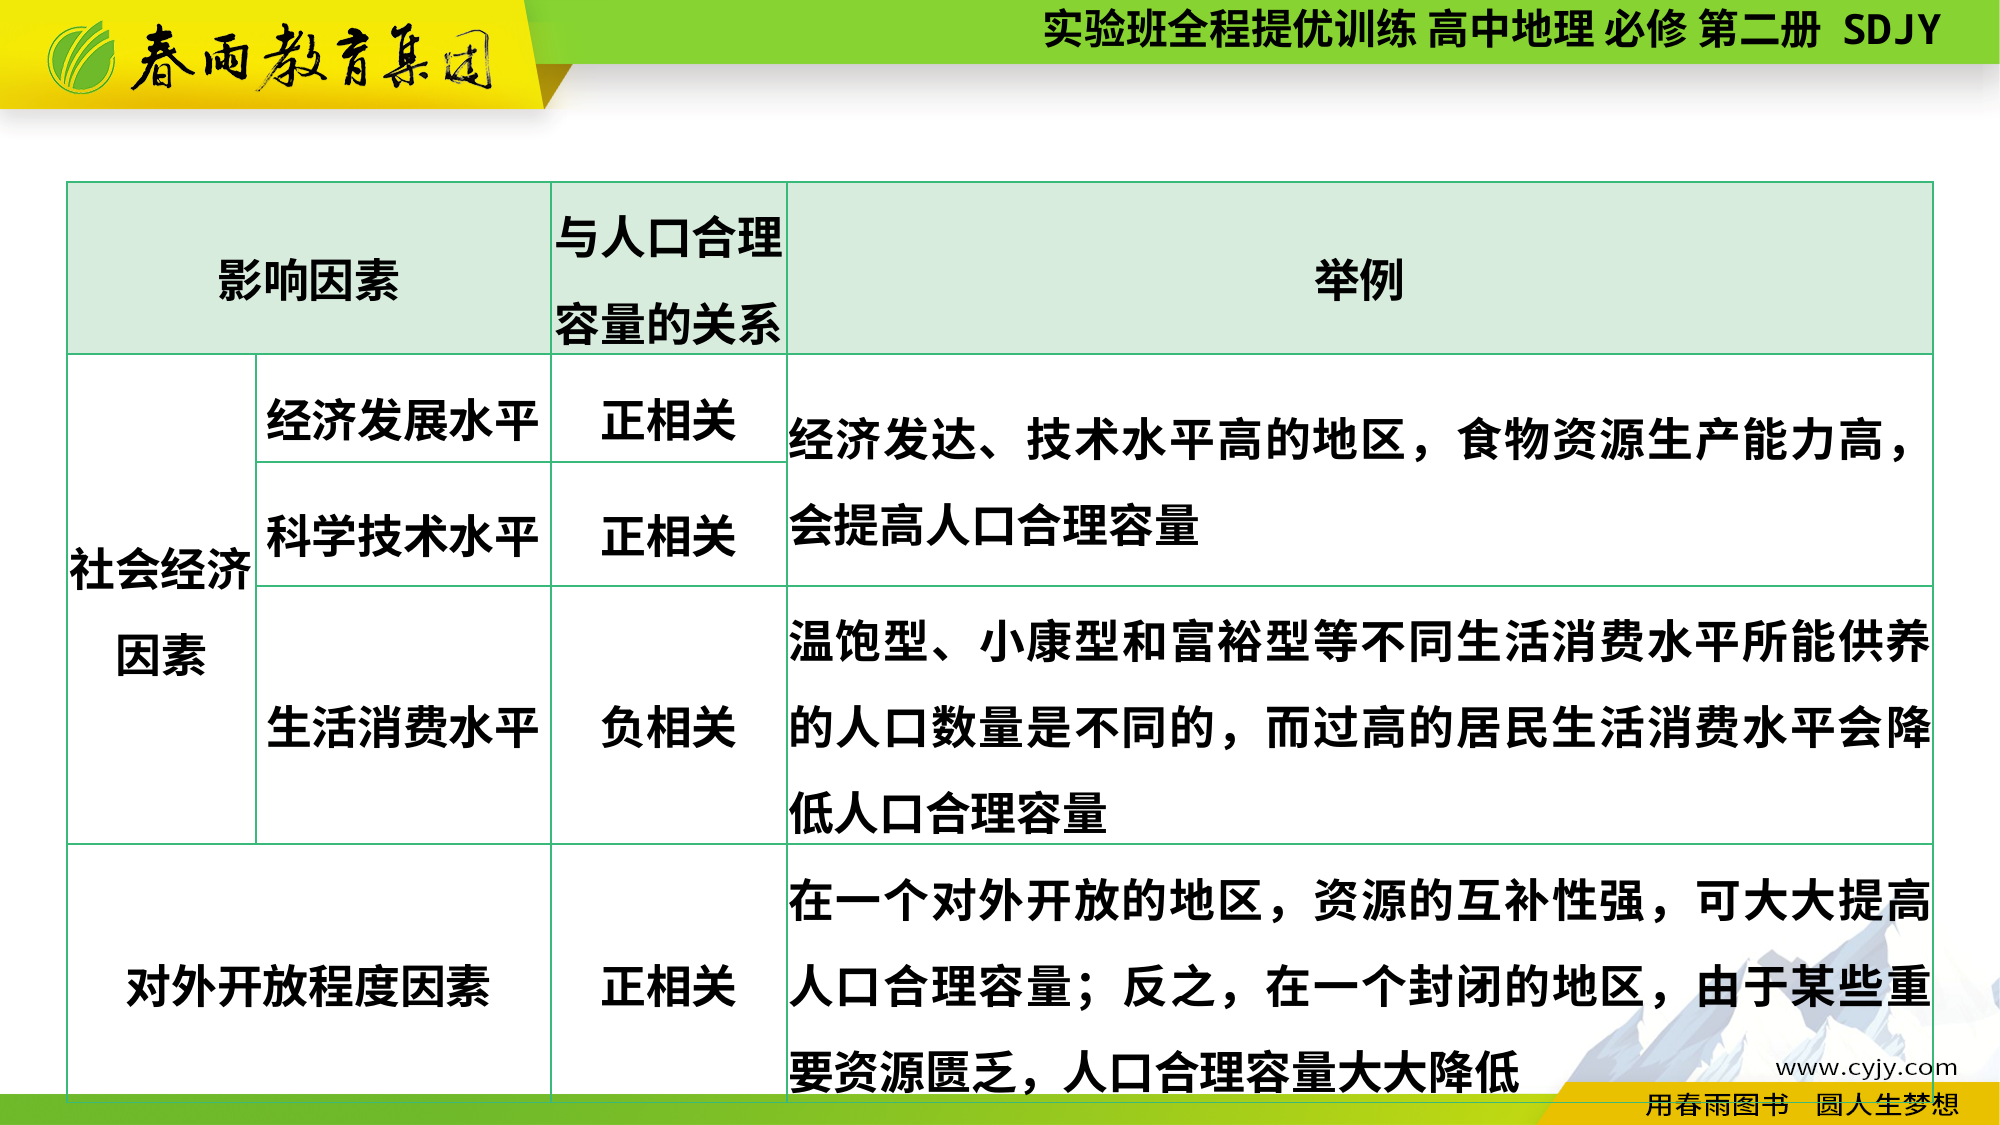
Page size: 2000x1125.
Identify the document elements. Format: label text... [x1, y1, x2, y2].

table_cell 社会经济因素 [68, 355, 255, 843]
table_cell 正相关 [552, 845, 786, 1102]
table_cell 正相关 [552, 463, 786, 585]
table_cell 经济发展水平 [257, 355, 550, 461]
table_cell 科学技术水平 [257, 463, 550, 585]
table_cell 正相关 [552, 355, 786, 461]
table_header 举例 [788, 183, 1932, 353]
table_cell 在一个对外开放的地区，资源的互补性强，可大大提高人口合理容量；反之，在一个封闭的地区，由于某些重要资源匮乏，人口合理容量大大降低 [788, 845, 1932, 1102]
picture [0, 0, 2000, 1125]
table_header 影响因素 [68, 183, 550, 353]
table_cell 经济发达、技术水平高的地区，食物资源生产能力高，会提高人口合理容量 [788, 355, 1932, 585]
table_cell 负相关 [552, 587, 786, 843]
table_cell 生活消费水平 [257, 587, 550, 843]
table_cell 温饱型、小康型和富裕型等不同生活消费水平所能供养的人口数量是不同的，而过高的居民生活消费水平会降低人口合理容量 [788, 587, 1932, 843]
table_header 与人口合理容量的关系 [552, 183, 786, 353]
table_cell 对外开放程度因素 [68, 845, 550, 1102]
